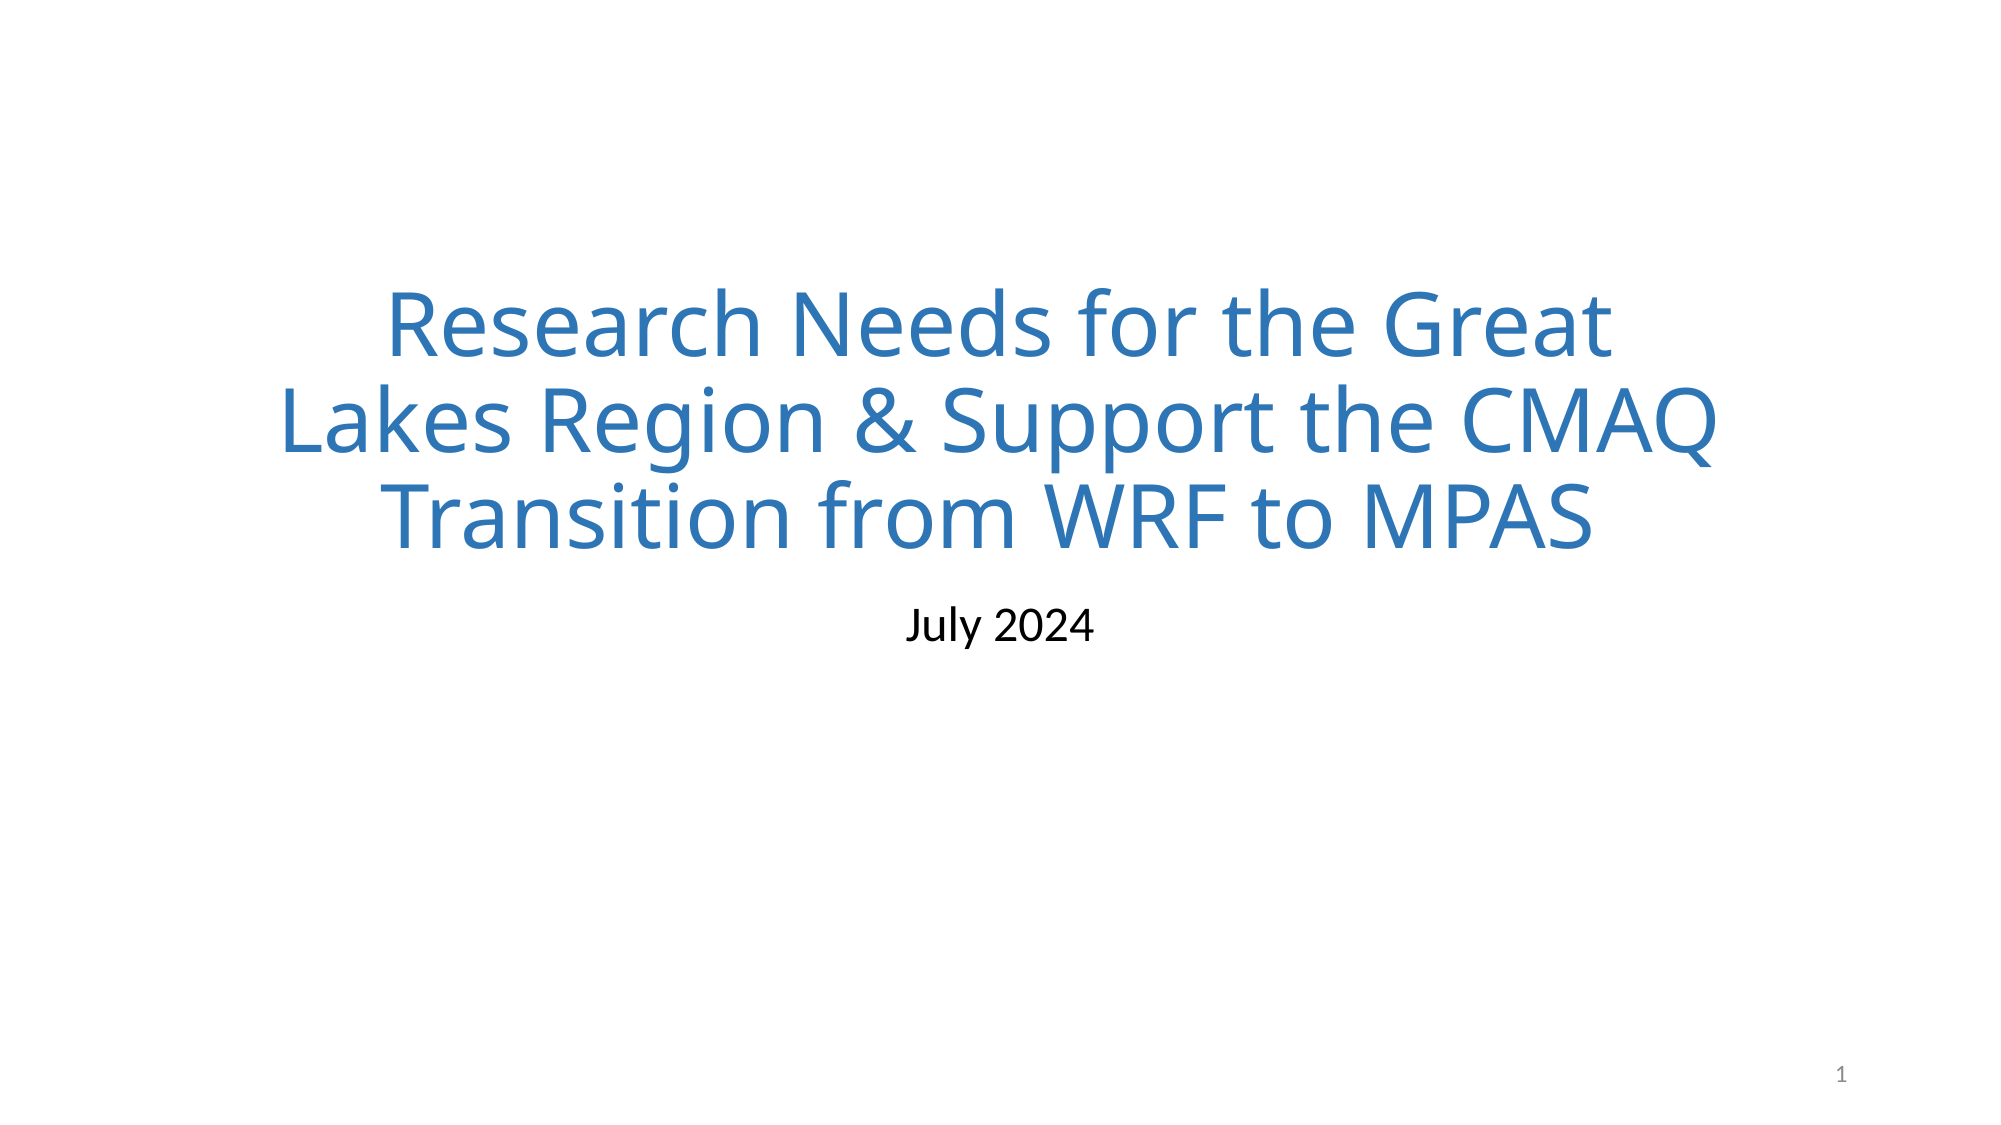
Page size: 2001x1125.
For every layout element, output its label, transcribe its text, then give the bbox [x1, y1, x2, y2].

slide_number 1 [1412, 1042, 1863, 1103]
subtitle July 2024 [249, 590, 1750, 863]
title Research Needs for the Great Lakes Region & Support the CMAQ Transition from WRF to MPAS [249, 184, 1750, 576]
